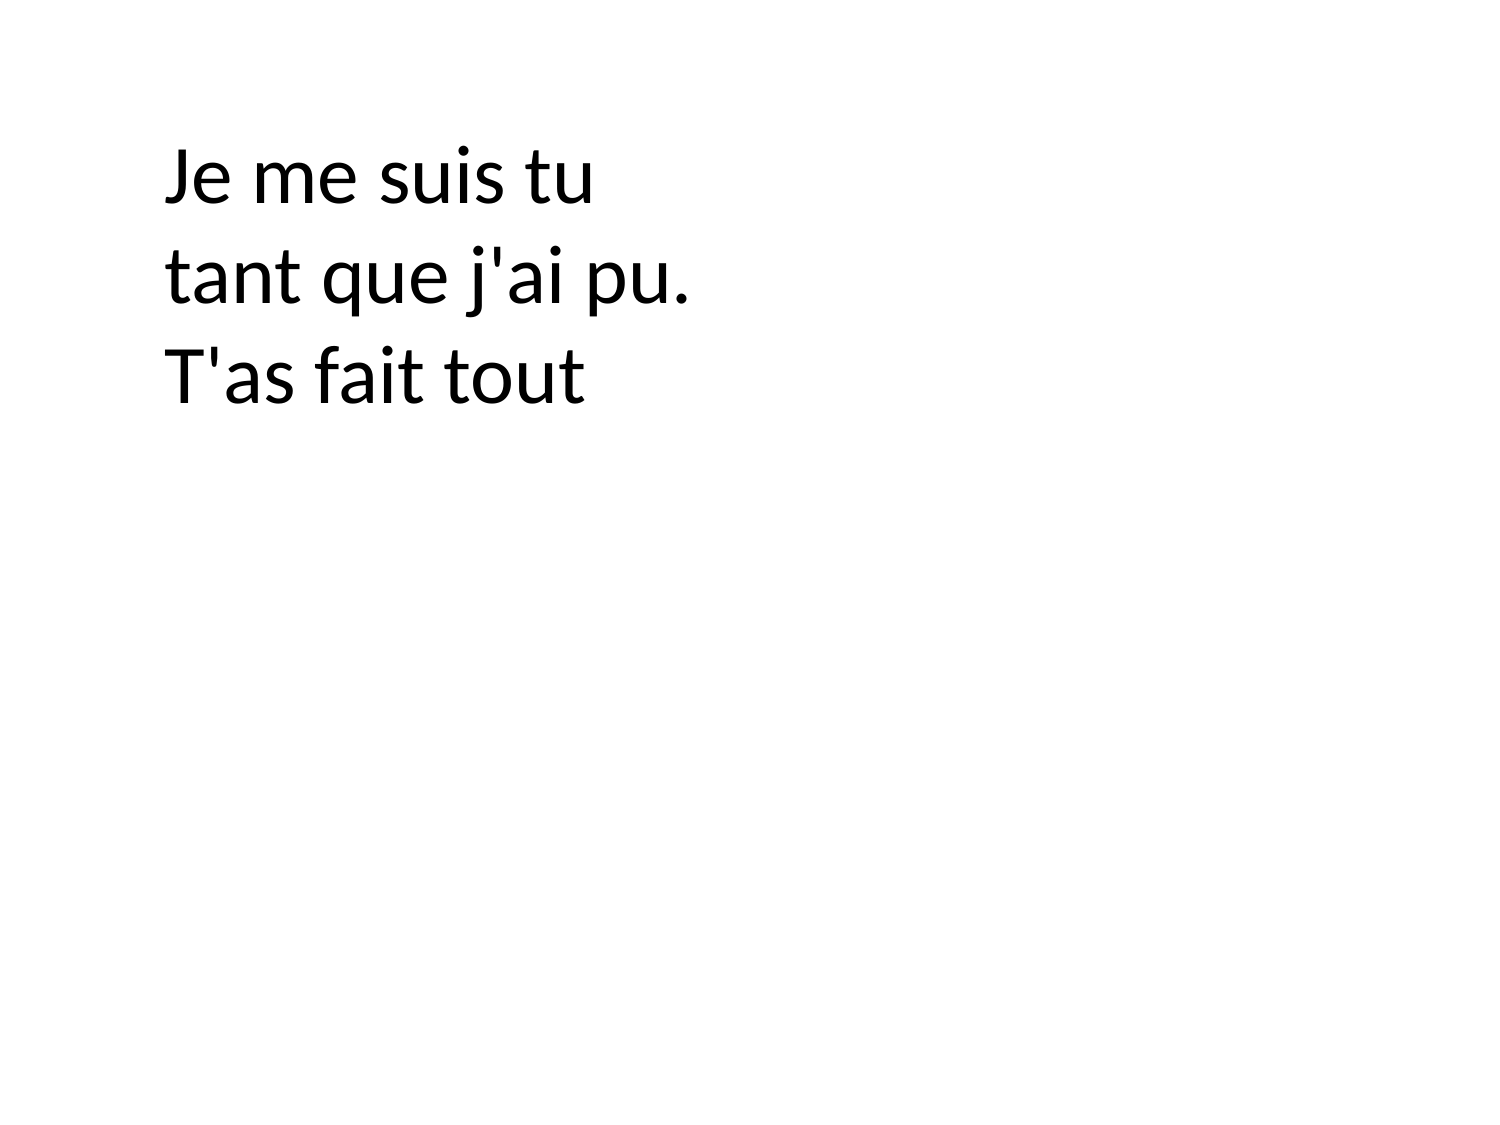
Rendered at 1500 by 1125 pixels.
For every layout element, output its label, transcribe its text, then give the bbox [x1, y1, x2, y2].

text_box Je me suis tu tant que j'ai pu. T'as fait tout [149, 112, 900, 428]
